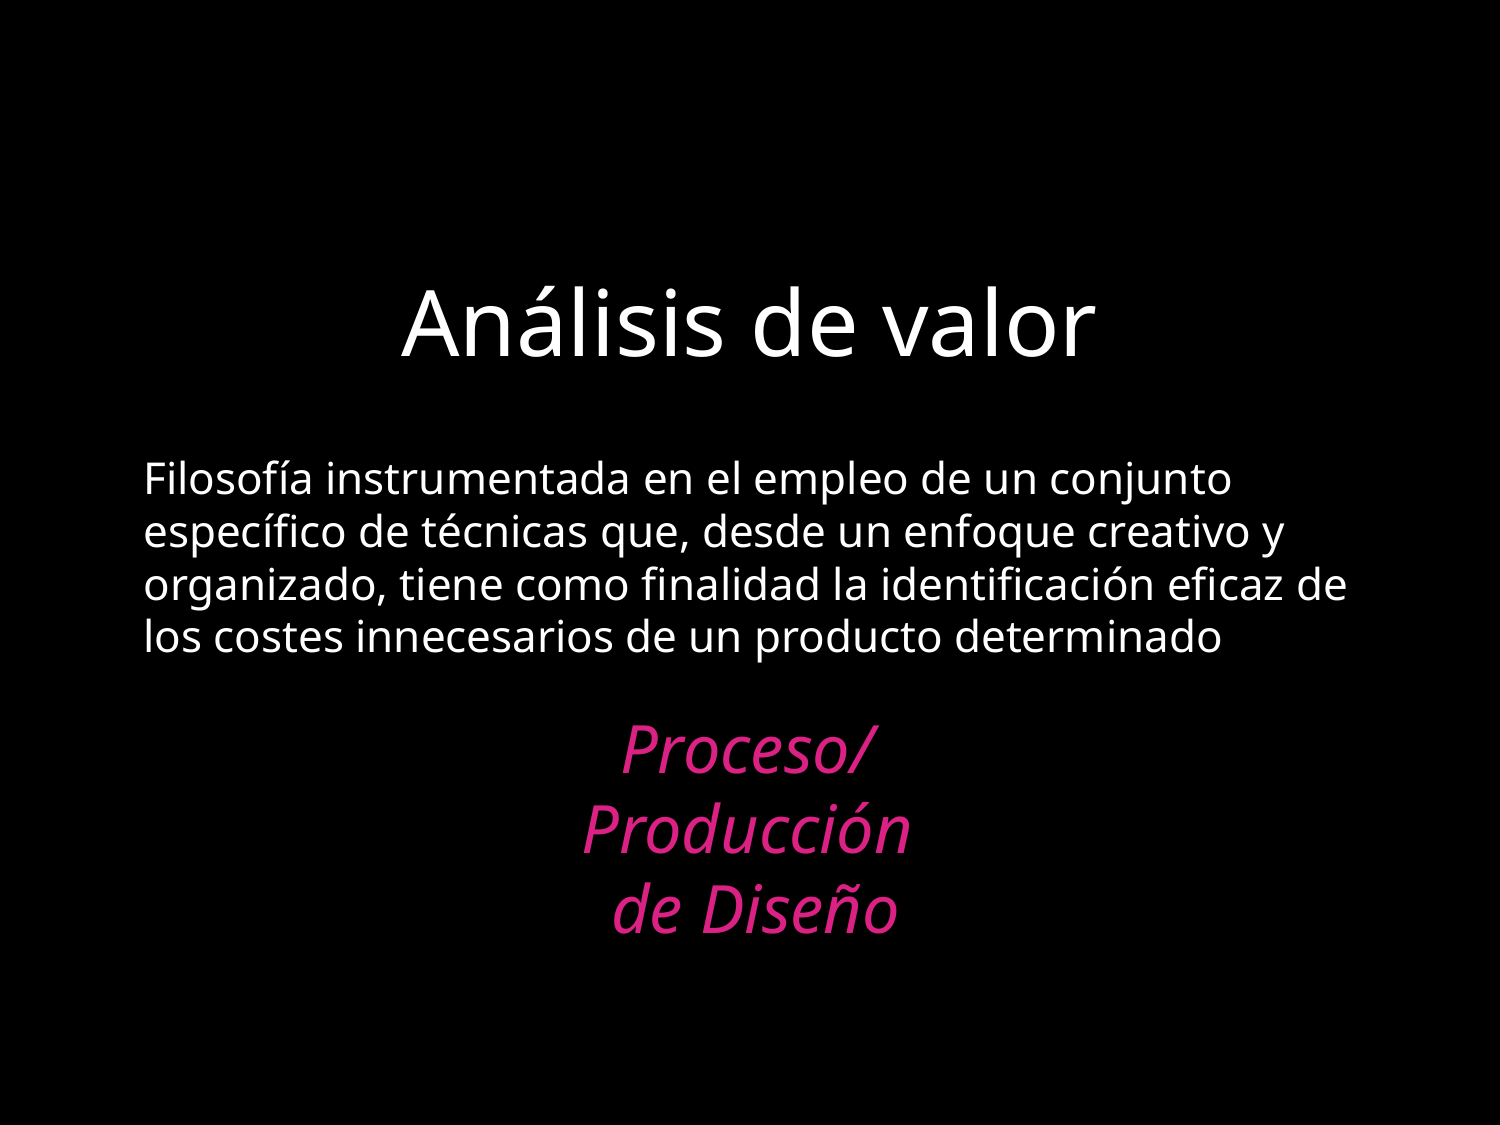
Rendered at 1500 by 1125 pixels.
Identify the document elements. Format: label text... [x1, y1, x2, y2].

text_box Proceso/Producción de Diseño [441, 699, 1053, 954]
text_box Filosofía instrumentada en el empleo de un conjunto específico de técnicas que, desde un enfoque creativo y organizado, tiene como finalidad la identificación eficaz de los costes innecesarios de un producto determinado [74, 443, 1425, 673]
text_box Análisis de valor [74, 225, 1425, 414]
